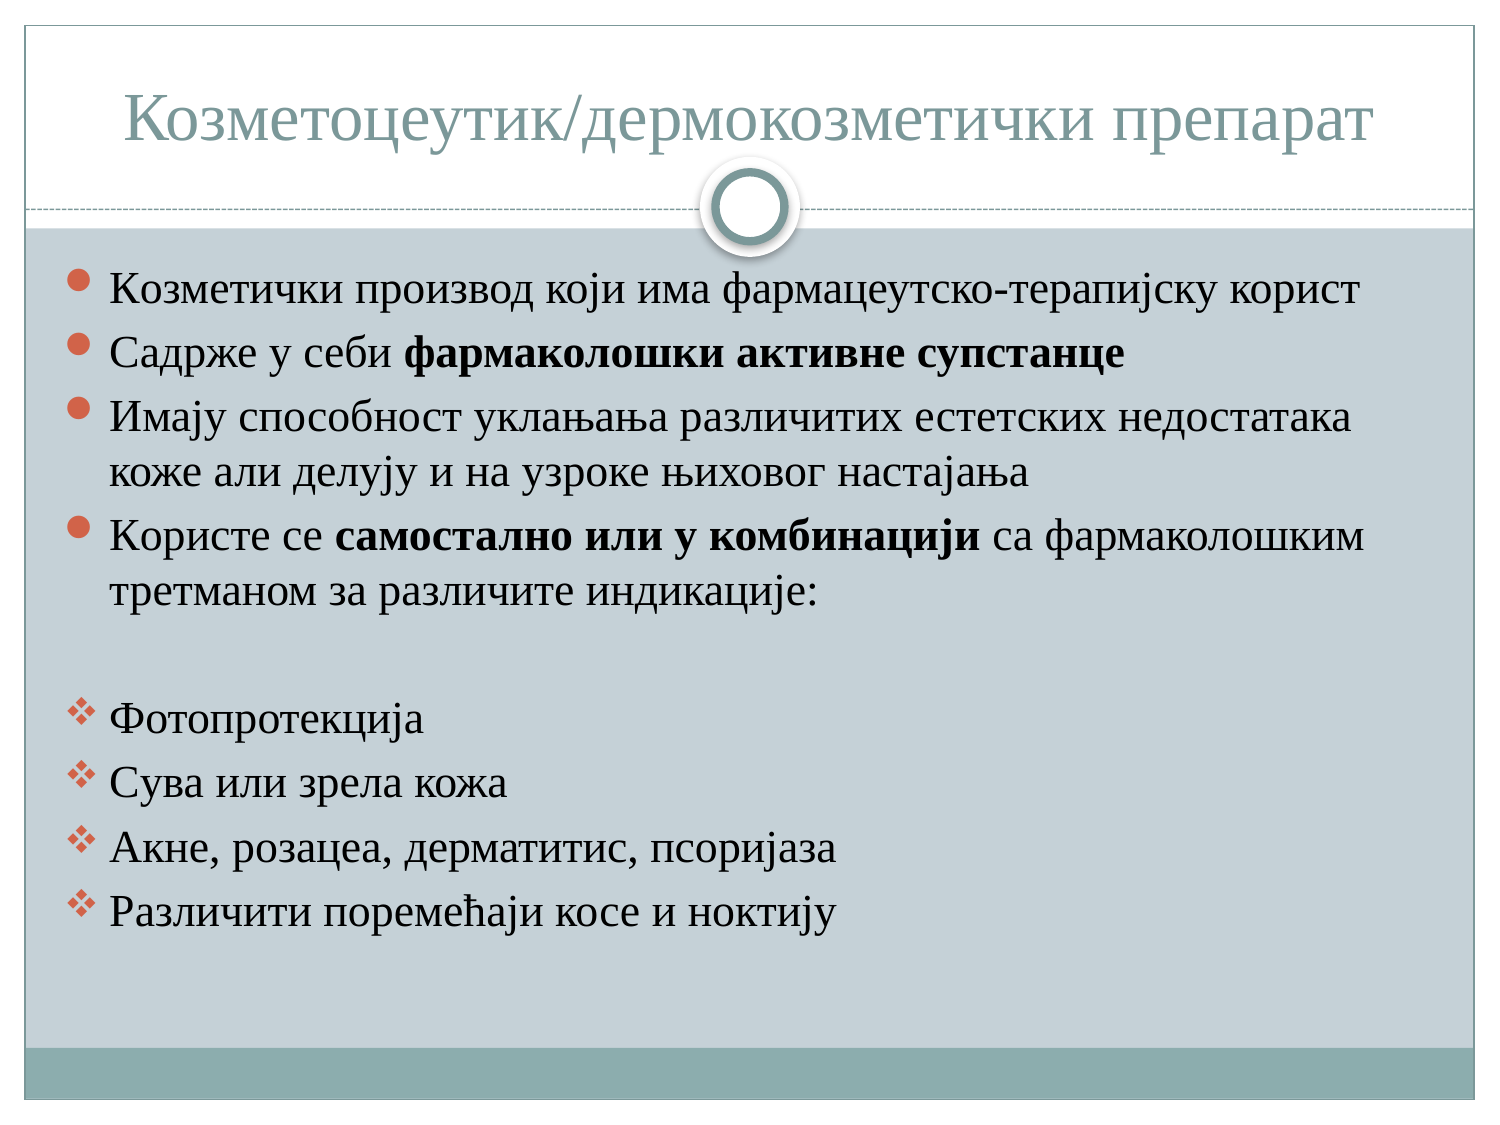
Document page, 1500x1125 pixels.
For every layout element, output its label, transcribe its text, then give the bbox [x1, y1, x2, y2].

list Козметички производ који има фармацеутско-терапијску корист Садрже у себи фармаколошки активне супстанце Имају способност уклањања различитих естетских недостатака коже али делују и на узроке њиховог настајања Користе се самостално или у комбинацији са фармаколошким третманом за различите индикације: Фотопротекција Сува или зрела кожа Акне, розацеа, дерматитис, псоријаза Различити поремећаји косе и ноктију [49, 250, 1445, 1001]
title Козметоцеутик/дермокозметички препарат [49, 37, 1450, 162]
